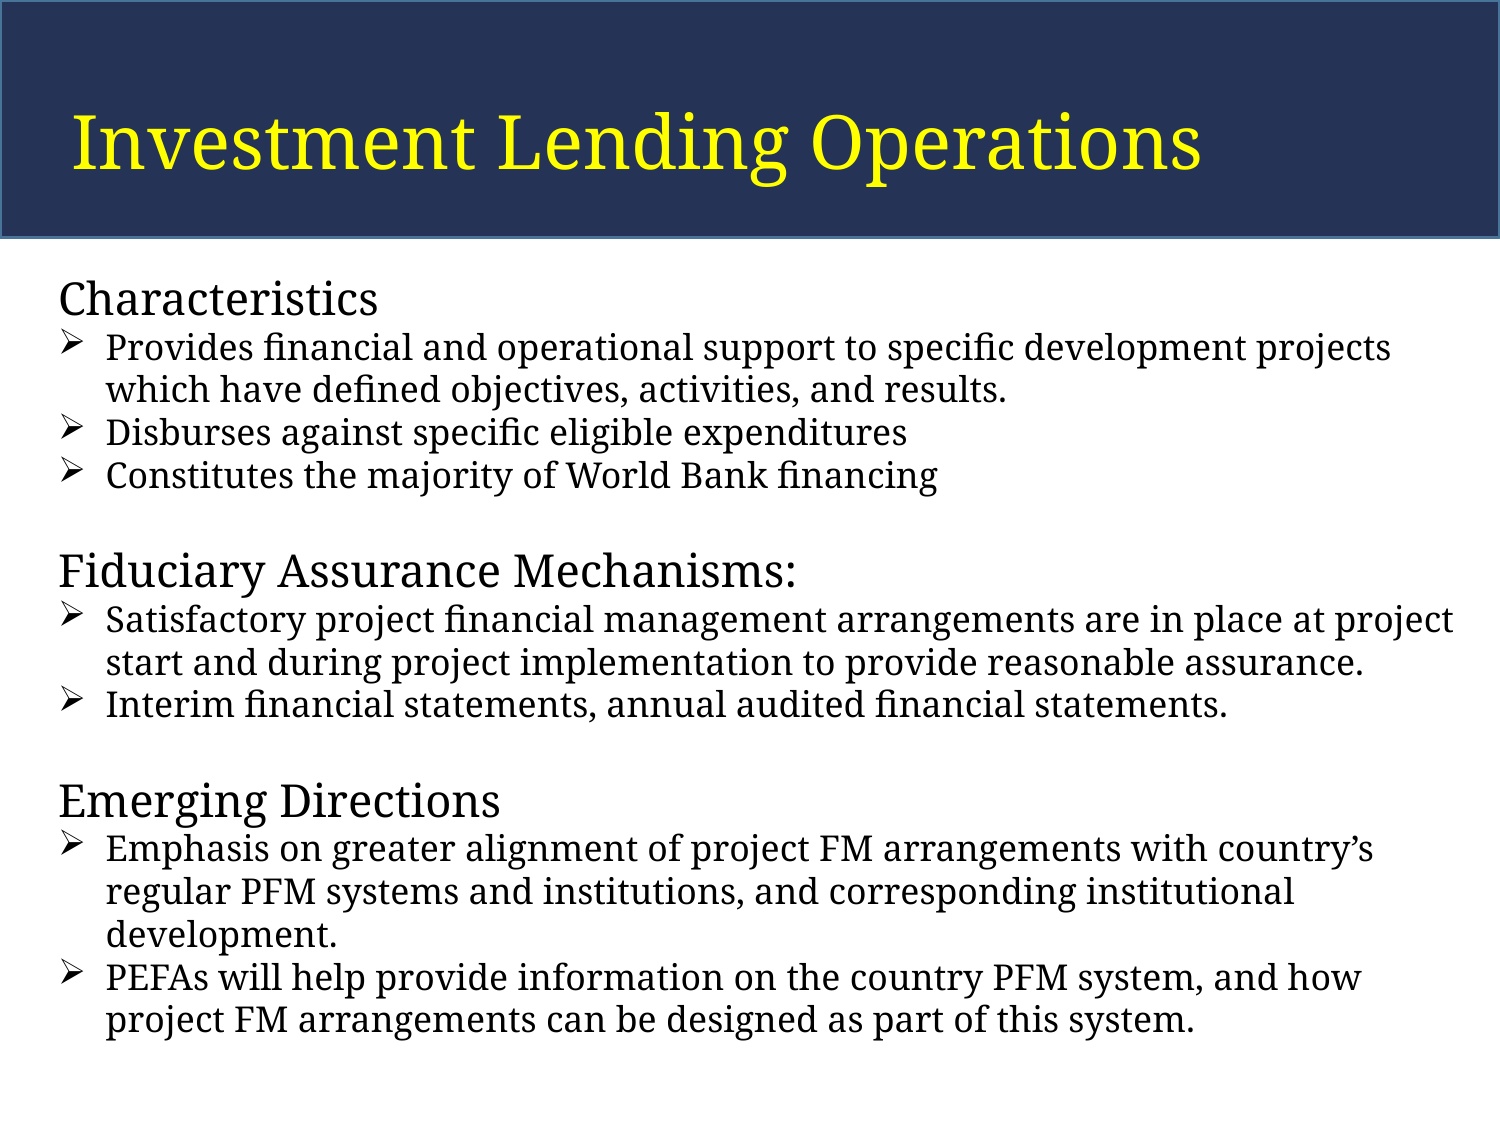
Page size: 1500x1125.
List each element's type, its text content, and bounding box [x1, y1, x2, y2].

text_box Investment Lending Operations [56, 87, 1444, 193]
text_box Characteristics Provides financial and operational support to specific development projects which have defined objectives, activities, and results. Disburses against specific eligible expenditures Constitutes the majority of World Bank financing Fiduciary Assurance Mechanisms: Satisfactory project financial management arrangements are in place at project start and during project implementation to provide reasonable assurance. Interim financial statements, annual audited financial statements. Emerging Directions Emphasis on greater alignment of project FM arrangements with country’s regular PFM systems and institutions, and corresponding institutional development. PEFAs will help provide information on the country PFM system, and how project FM arrangements can be designed as part of this system. [43, 262, 1475, 1089]
